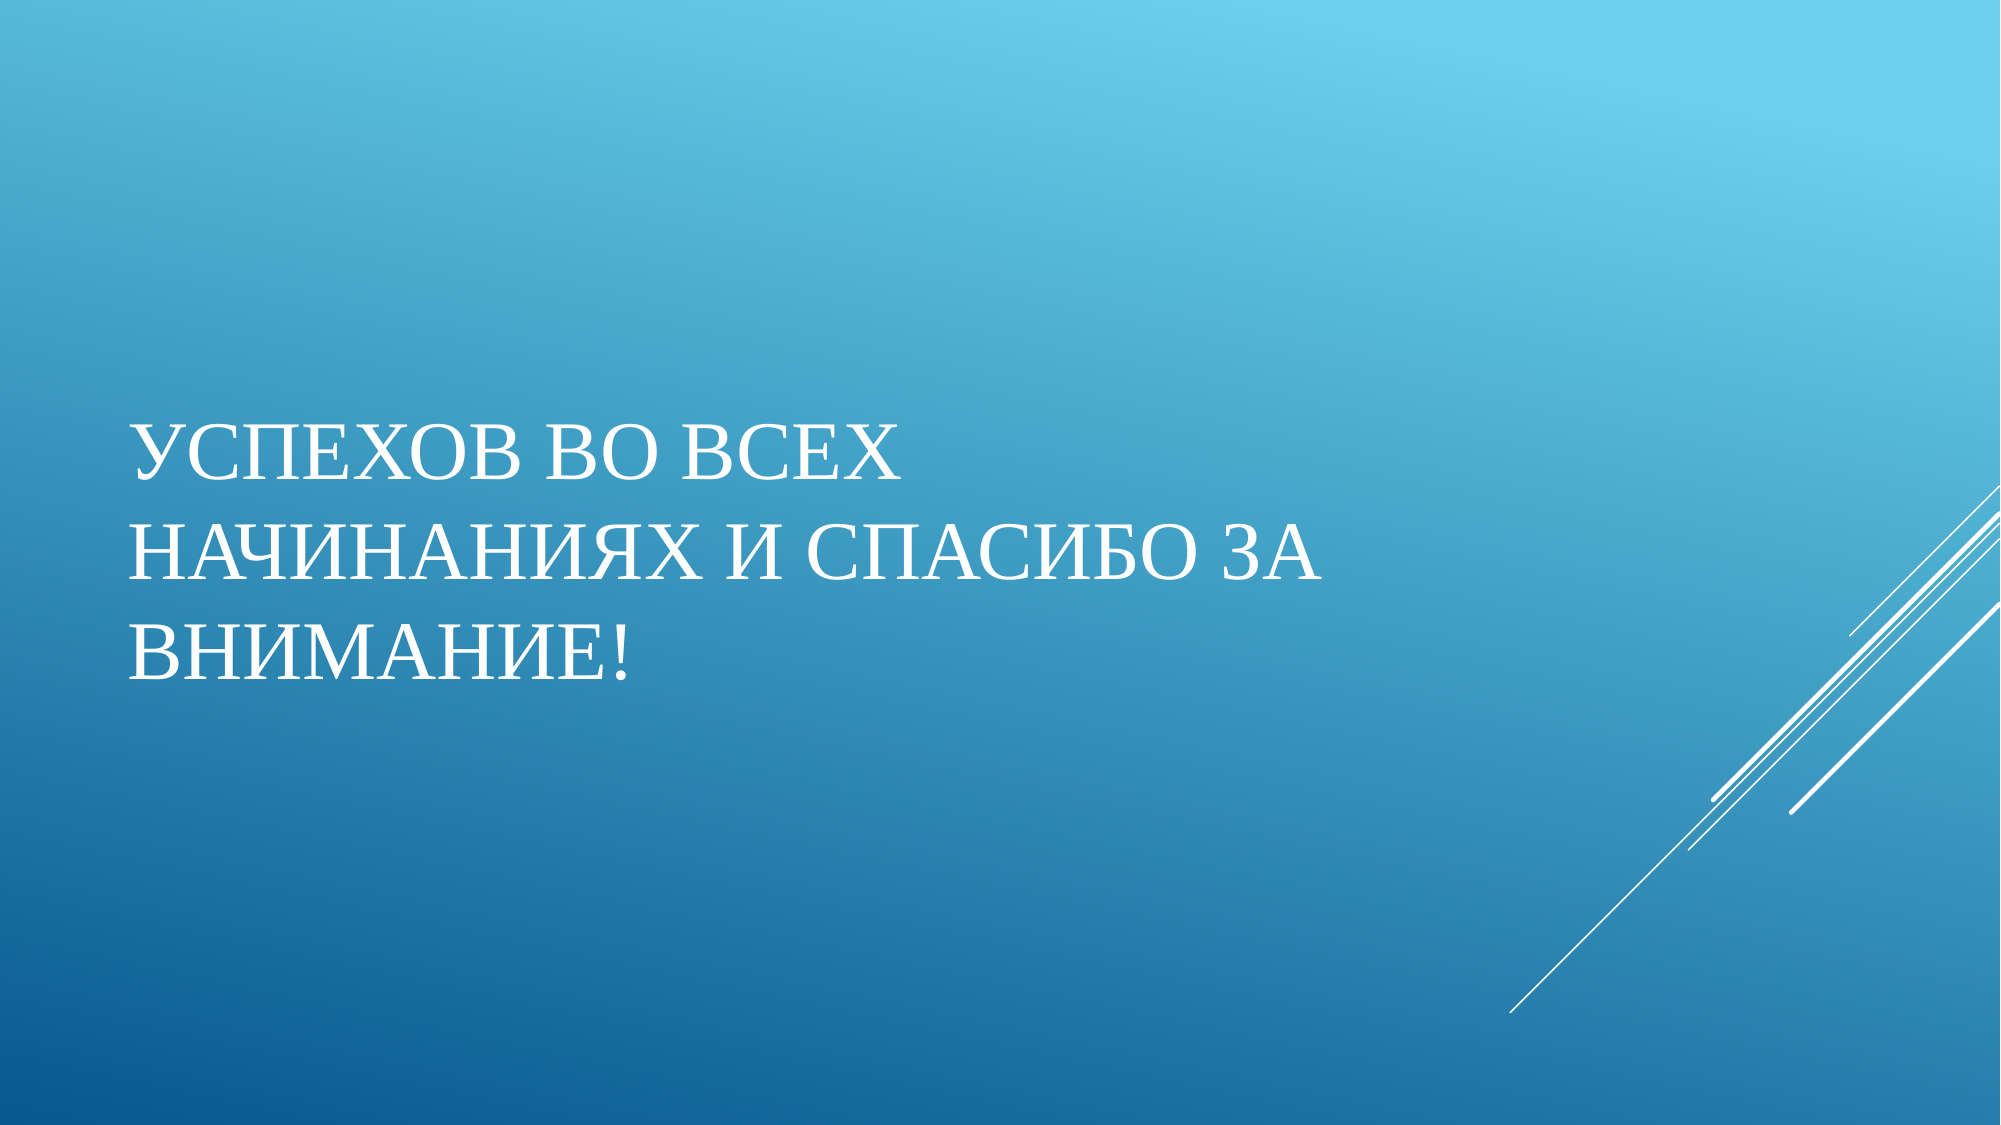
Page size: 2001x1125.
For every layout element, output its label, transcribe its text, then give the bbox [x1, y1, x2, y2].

title Успехов во всех начинаниях и сПасибо за внимание! [112, 329, 1513, 704]
